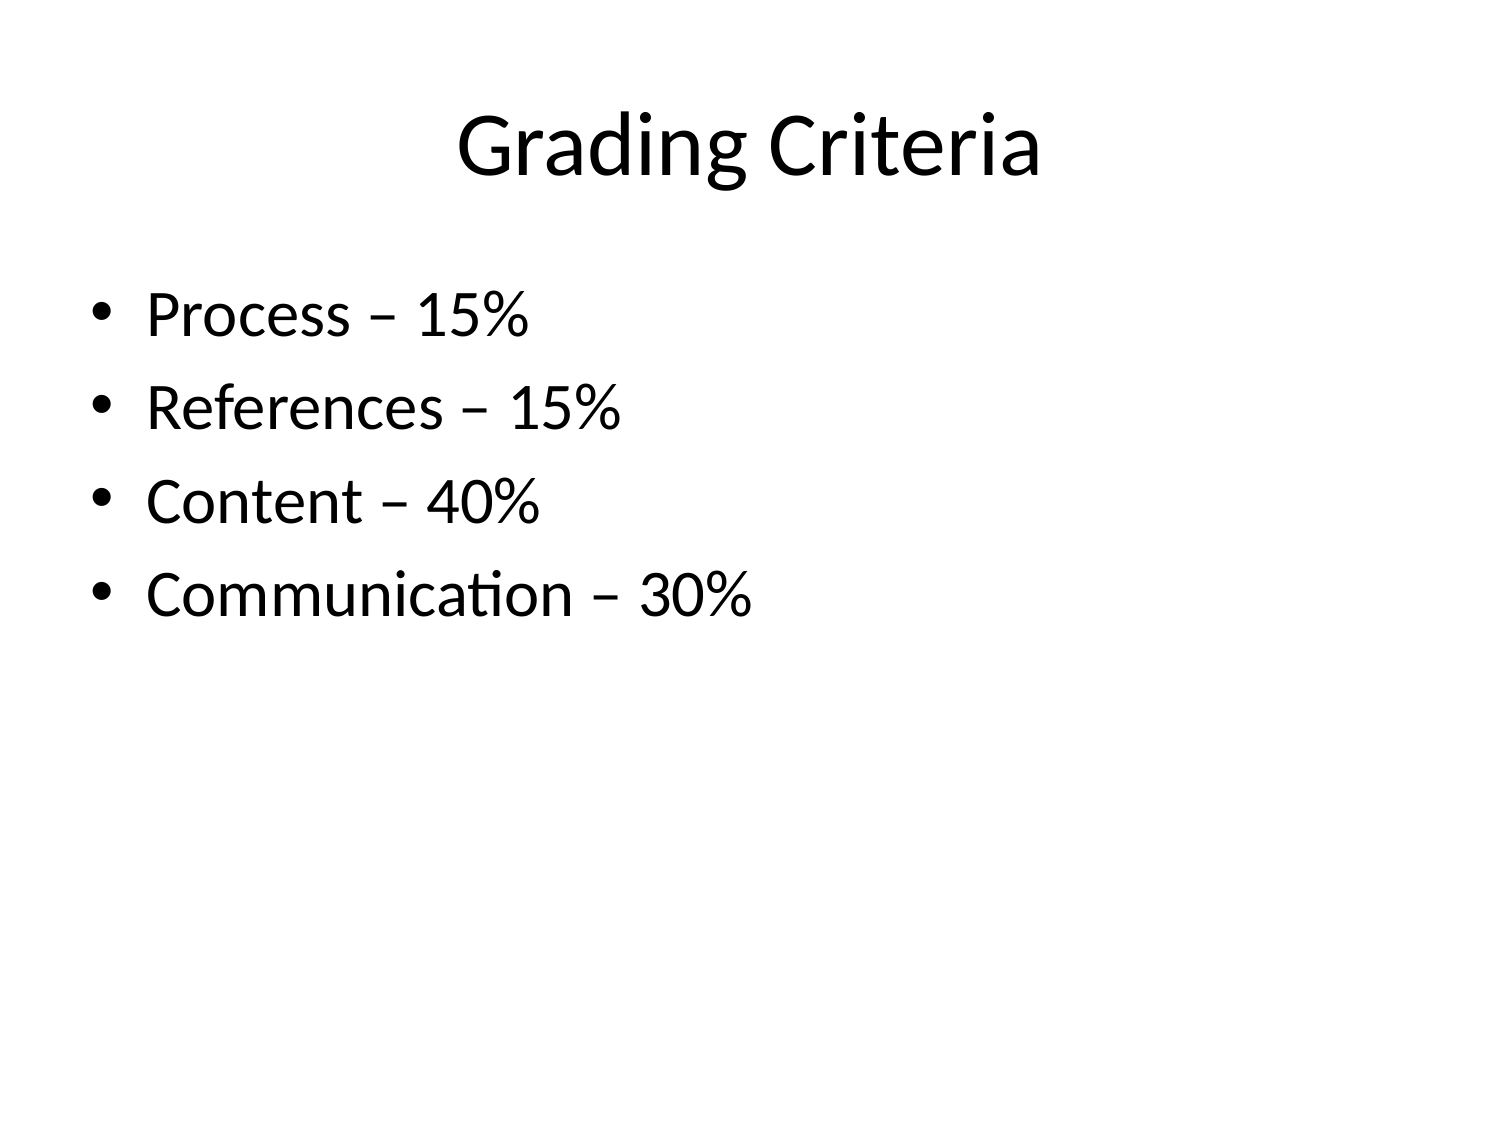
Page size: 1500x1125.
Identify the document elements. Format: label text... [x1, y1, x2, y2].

title Grading Criteria [75, 45, 1425, 233]
list Process – 15% References – 15% Content – 40% Communication – 30% [75, 262, 1425, 1005]
